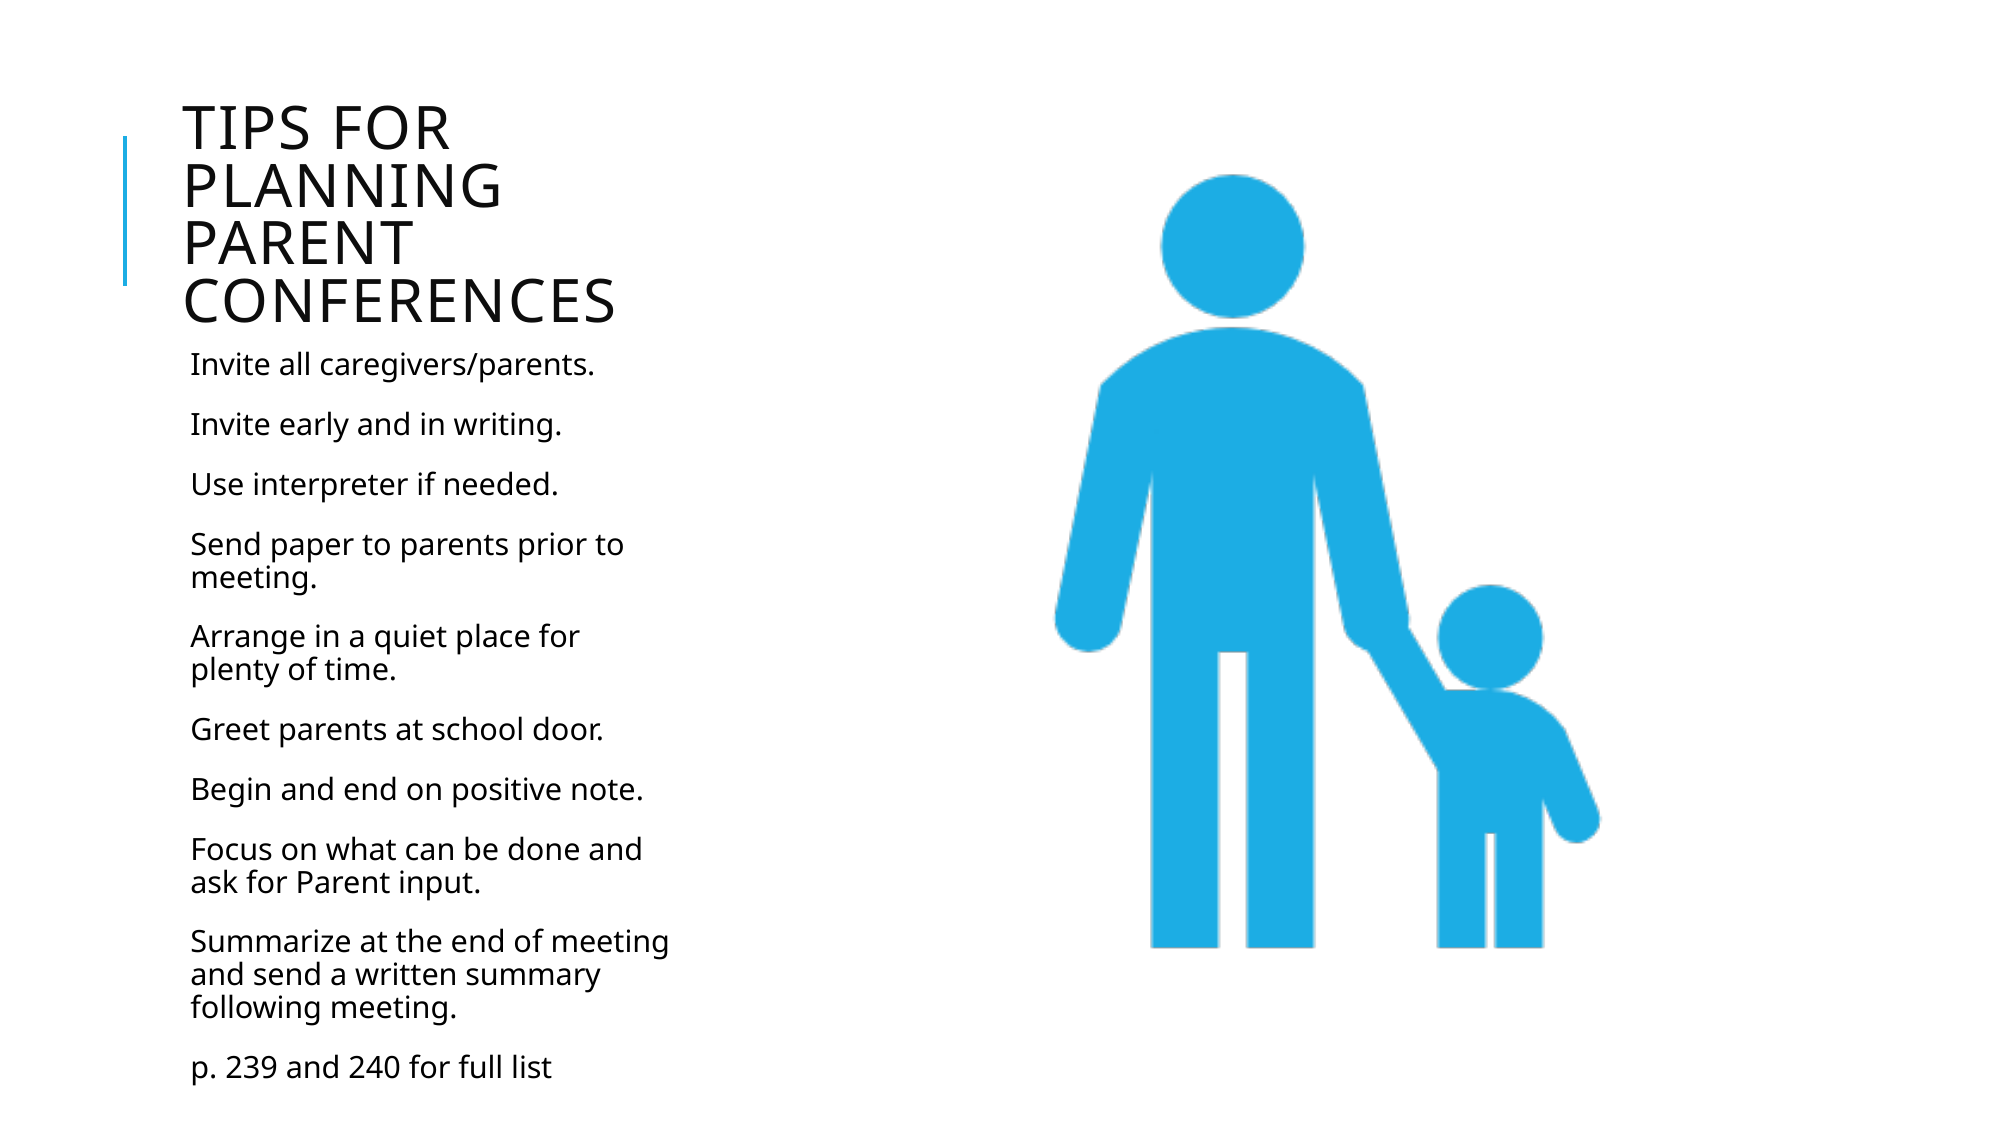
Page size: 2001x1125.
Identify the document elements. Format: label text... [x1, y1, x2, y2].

list Invite all caregivers/parents. Invite early and in writing. Use interpreter if needed. Send paper to parents prior to meeting. Arrange in a quiet place for plenty of time. Greet parents at school door. Begin and end on positive note. Focus on what can be done and ask for Parent input. Summarize at the end of meeting and send a written summary following meeting. p. 239 and 240 for full list [168, 341, 682, 1100]
picture [870, 104, 1786, 1021]
title Tips for Planning Parent Conferences [168, 96, 682, 341]
